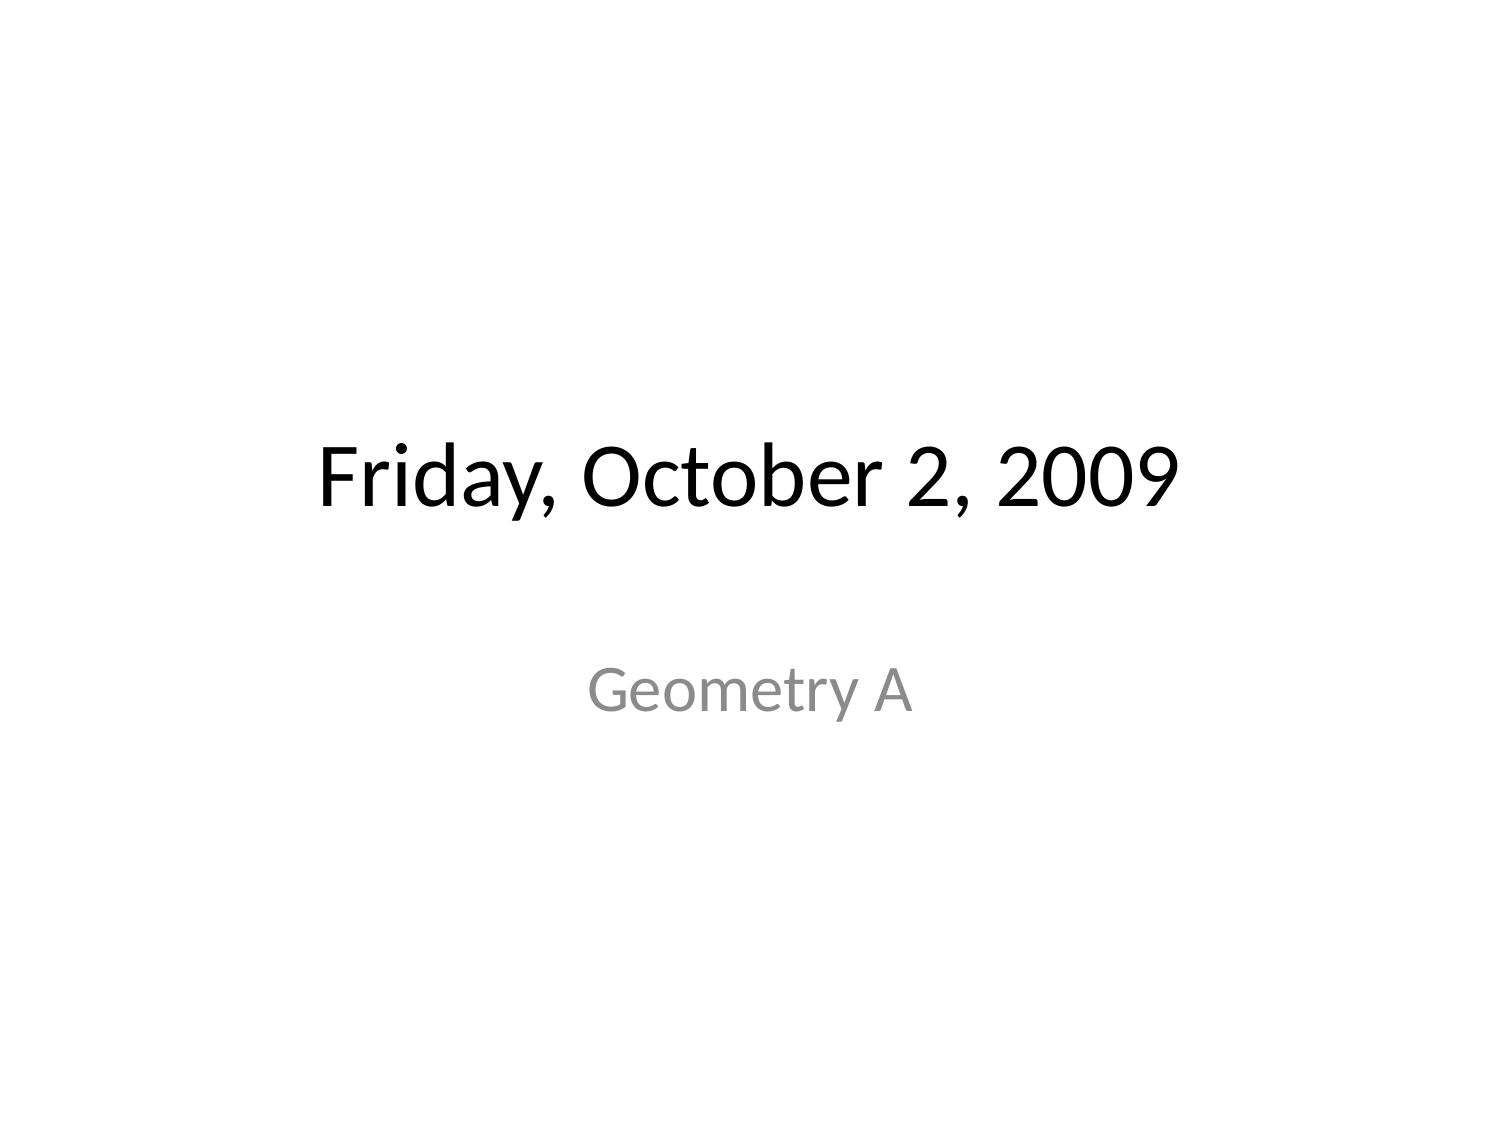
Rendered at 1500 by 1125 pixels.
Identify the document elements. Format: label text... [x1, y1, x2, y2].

subtitle Geometry A [225, 637, 1275, 925]
title Friday, October 2, 2009 [112, 349, 1388, 591]
